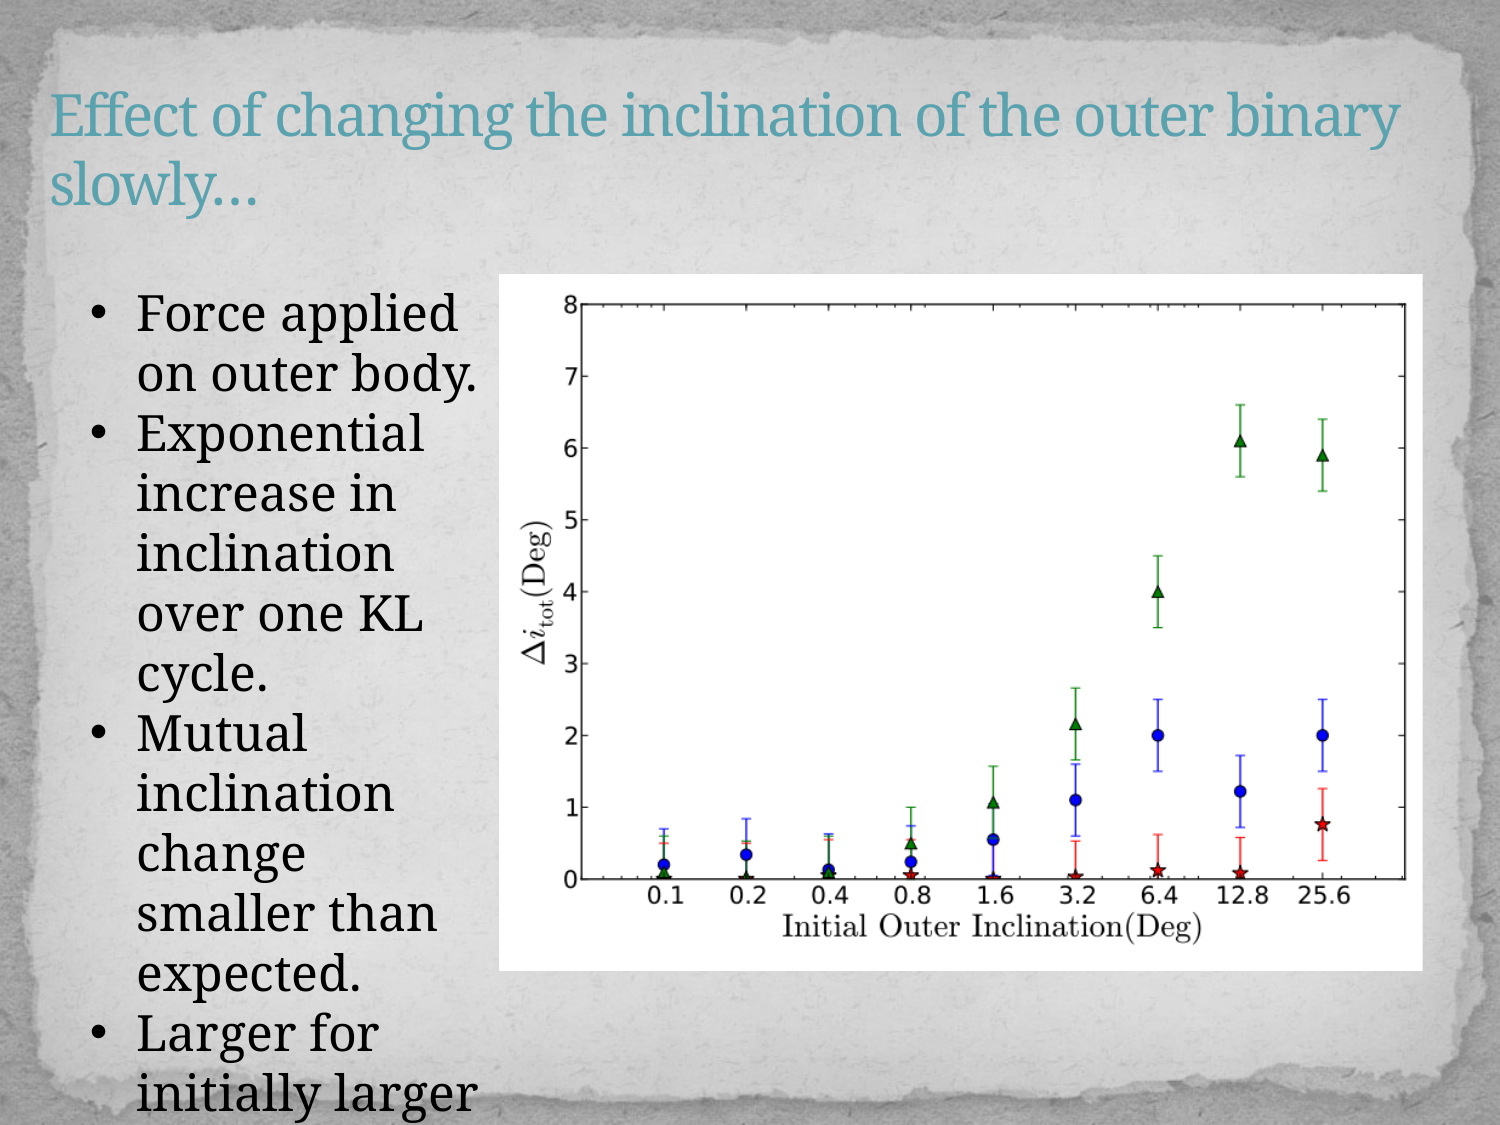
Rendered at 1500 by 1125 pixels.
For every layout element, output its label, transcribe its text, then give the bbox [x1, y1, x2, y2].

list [501, 276, 1424, 970]
text_box Force applied on outer body. Exponential increase in inclination over one KL cycle. Mutual inclination change smaller than expected. Larger for initially larger itot. [75, 274, 500, 1125]
title Effect of changing the inclination of the outer binary slowly… [34, 24, 1500, 225]
